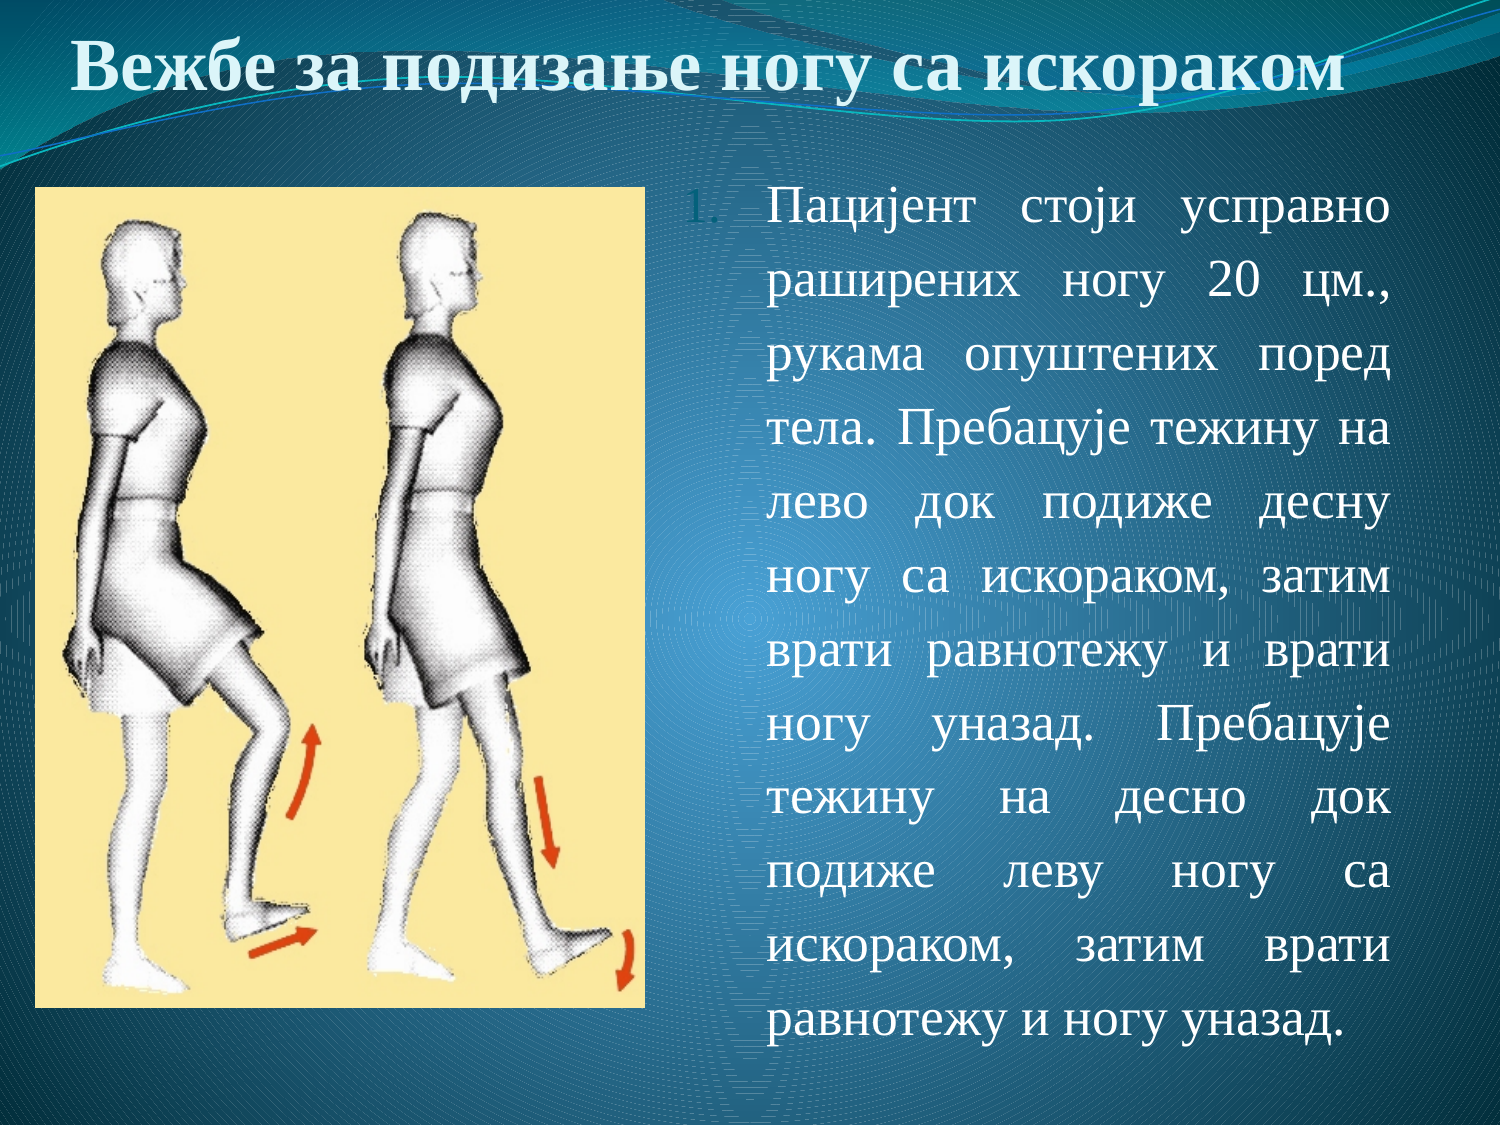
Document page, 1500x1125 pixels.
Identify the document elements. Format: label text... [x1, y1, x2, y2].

title Вежбе за подизање ногу са искораком [70, 1, 1421, 106]
picture [34, 187, 645, 1009]
list Пацијент стоји усправно раширених ногу 20 цм., рукама опуштених поред тела. Пребацује тежину на лево док подиже десну ногу са искораком, затим врати равнотежу и врати ногу уназад. Пребацује тежину на десно док подиже леву ногу са искораком, затим врати равнотежу и ногу уназад. [667, 152, 1407, 1067]
